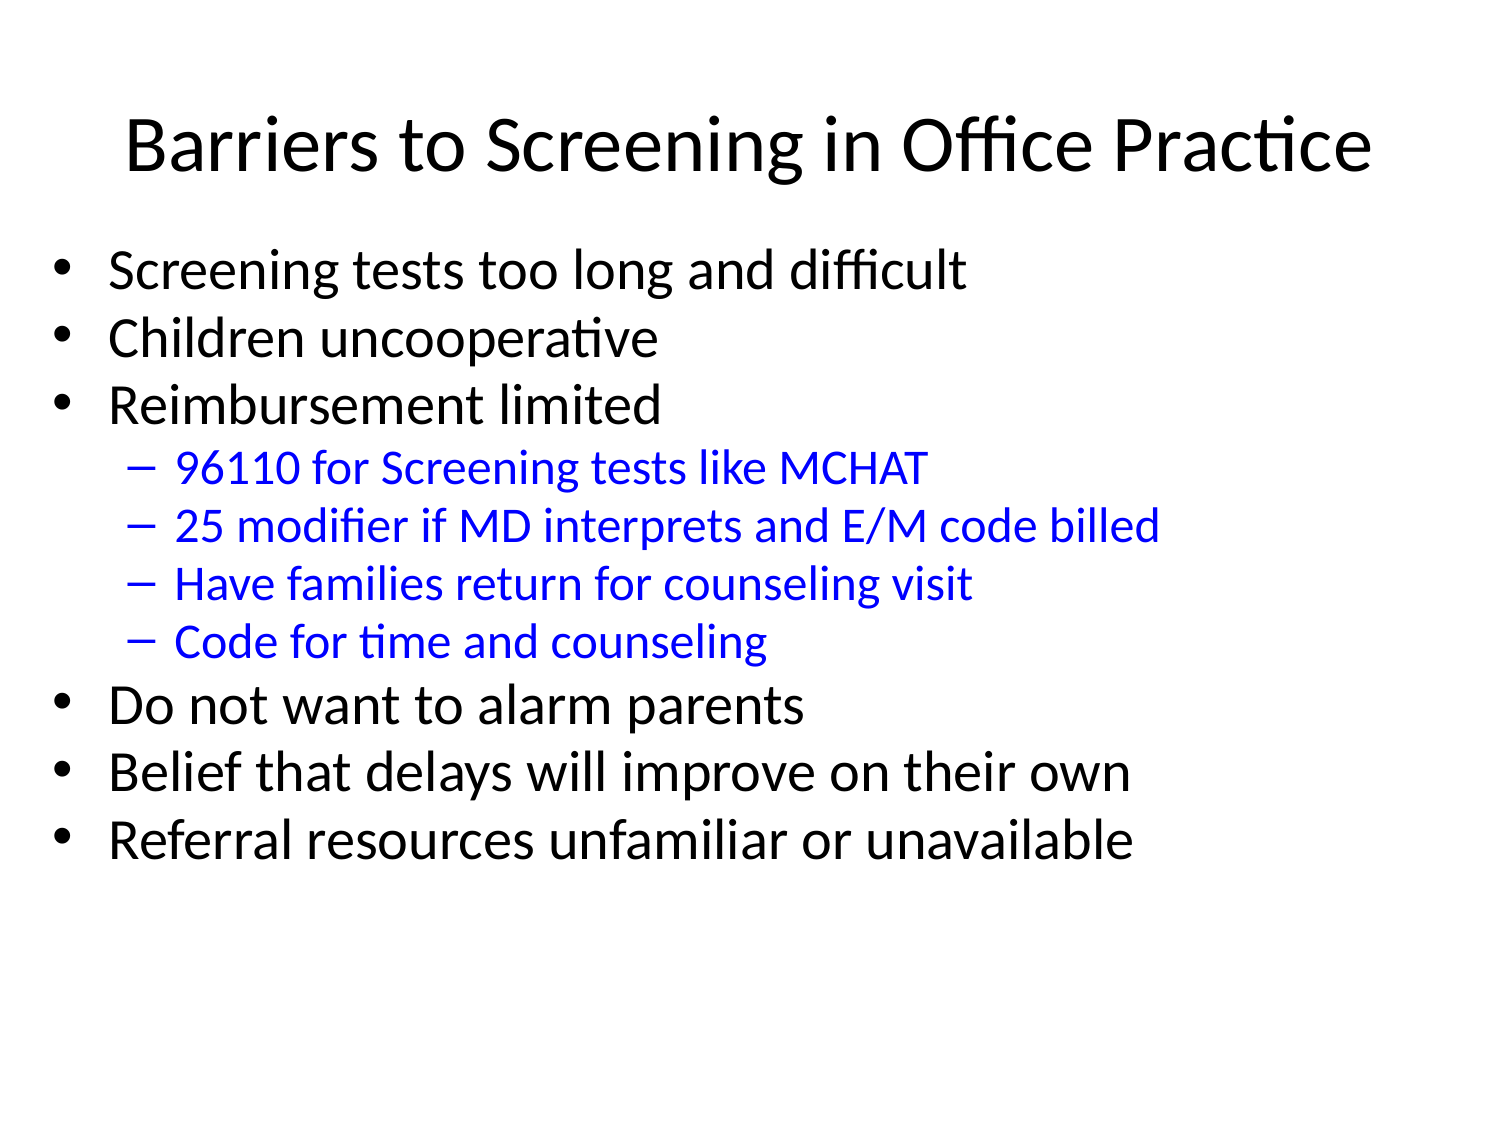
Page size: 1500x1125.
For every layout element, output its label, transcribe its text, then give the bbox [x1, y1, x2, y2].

title Barriers to Screening in Office Practice [75, 45, 1425, 233]
list Screening tests too long and difficult Children uncooperative Reimbursement limited 96110 for Screening tests like MCHAT 25 modifier if MD interprets and E/M code billed Have families return for counseling visit Code for time and counseling Do not want to alarm parents Belief that delays will improve on their own Referral resources unfamiliar or unavailable [37, 237, 1463, 1038]
